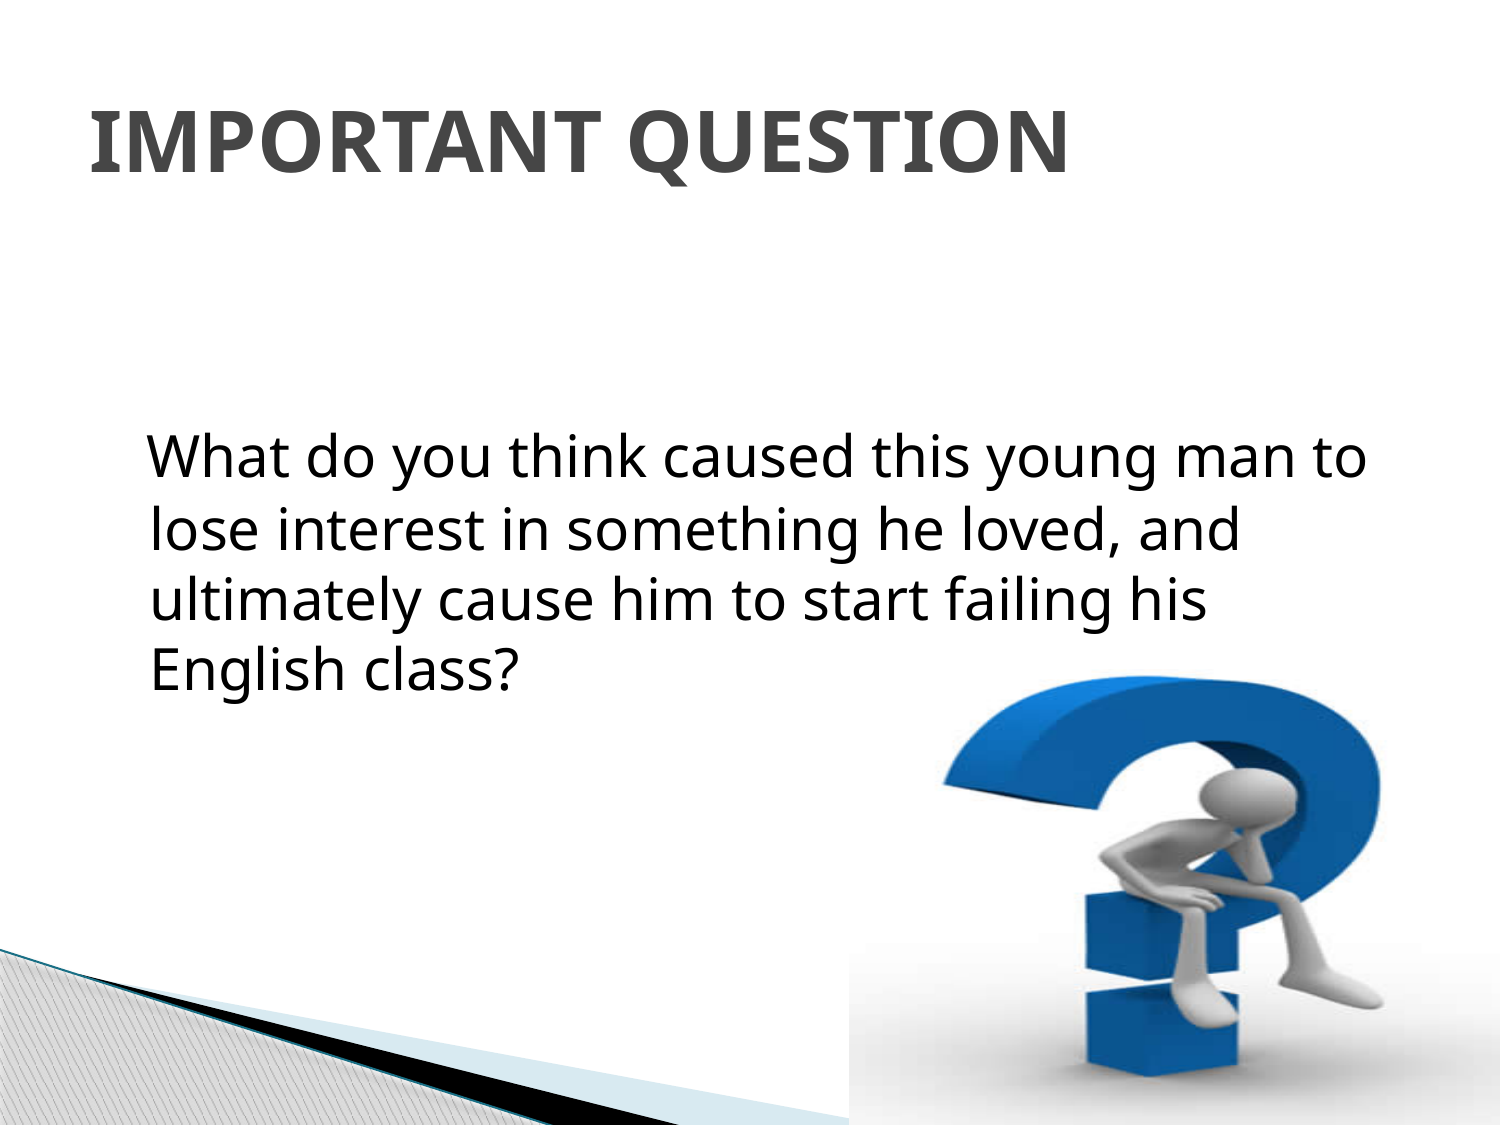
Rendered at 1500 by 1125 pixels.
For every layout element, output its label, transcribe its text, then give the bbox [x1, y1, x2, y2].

list What do you think caused this young man to lose interest in something he loved, and ultimately cause him to start failing his English class? [75, 243, 1425, 986]
picture [849, 649, 1500, 1125]
title IMPORTANT QUESTION [75, 45, 1425, 233]
